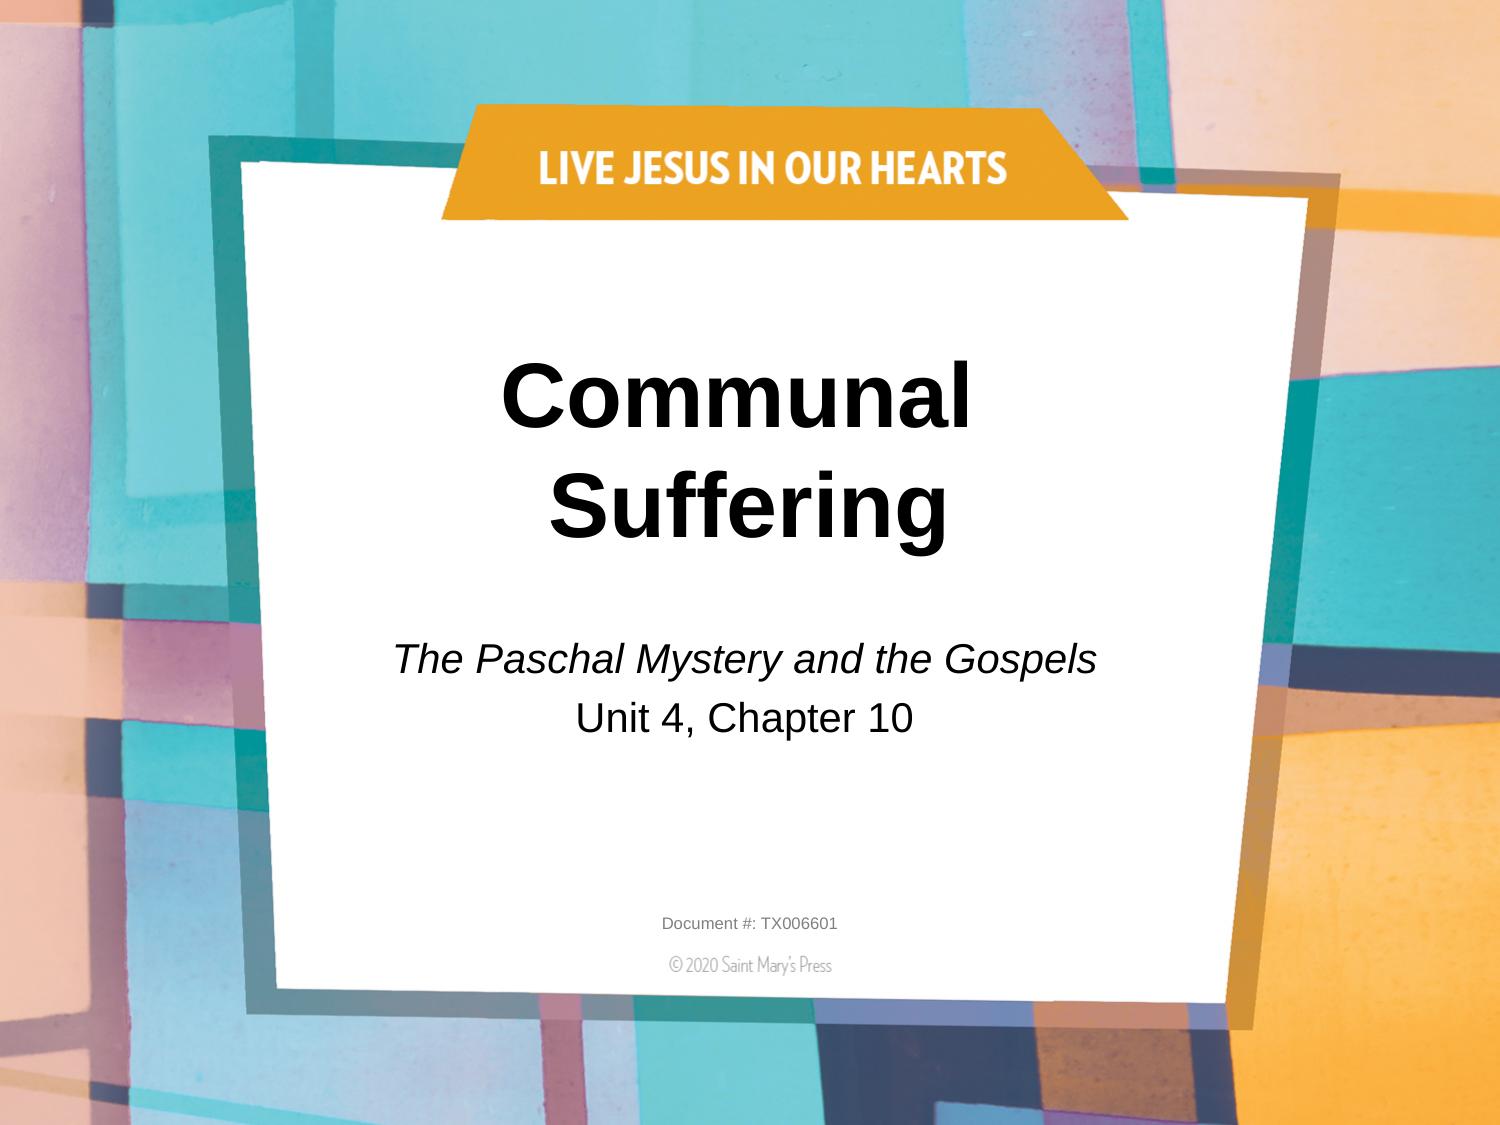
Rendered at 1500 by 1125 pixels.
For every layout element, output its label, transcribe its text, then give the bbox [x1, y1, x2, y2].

title Communal Suffering [0, 324, 1500, 567]
text_box Document #: TX006601 [0, 912, 1500, 933]
text_box The Paschal Mystery and the Gospels Unit 4, Chapter 10 [0, 624, 1495, 788]
picture [0, 567, 1500, 912]
picture [0, 933, 1500, 1125]
picture [0, 0, 1500, 324]
